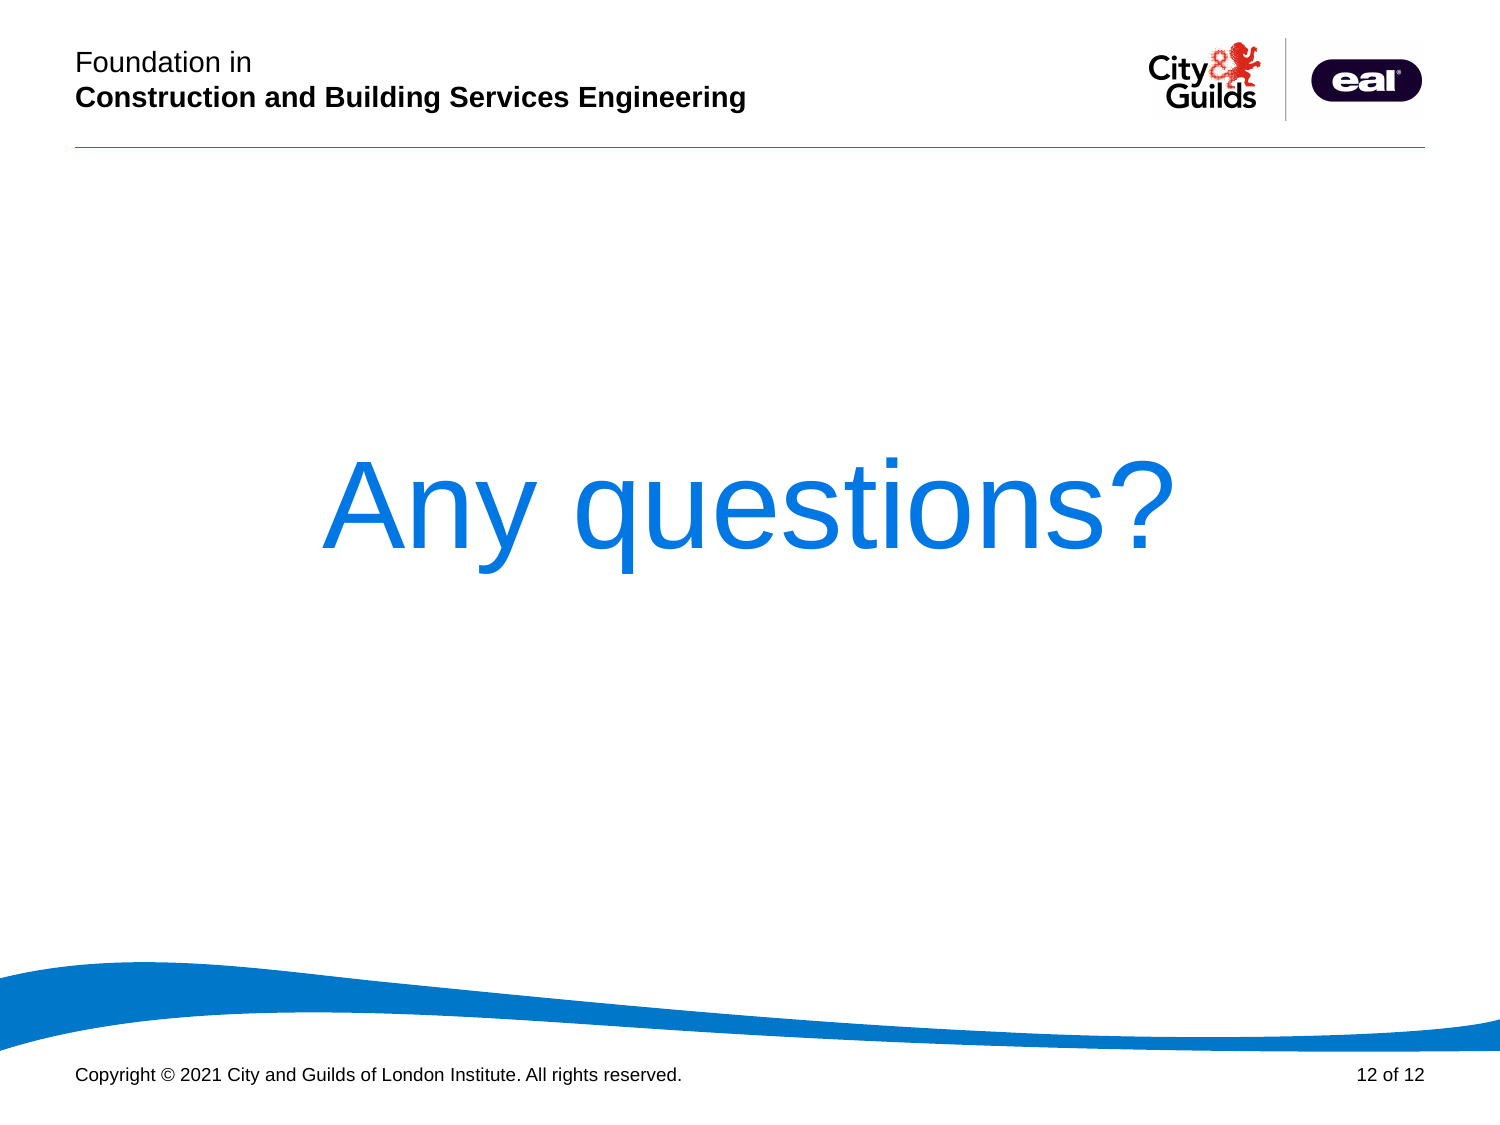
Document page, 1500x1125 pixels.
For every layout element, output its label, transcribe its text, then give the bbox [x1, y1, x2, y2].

list Any questions? [74, 247, 1426, 946]
picture [1149, 38, 1422, 121]
